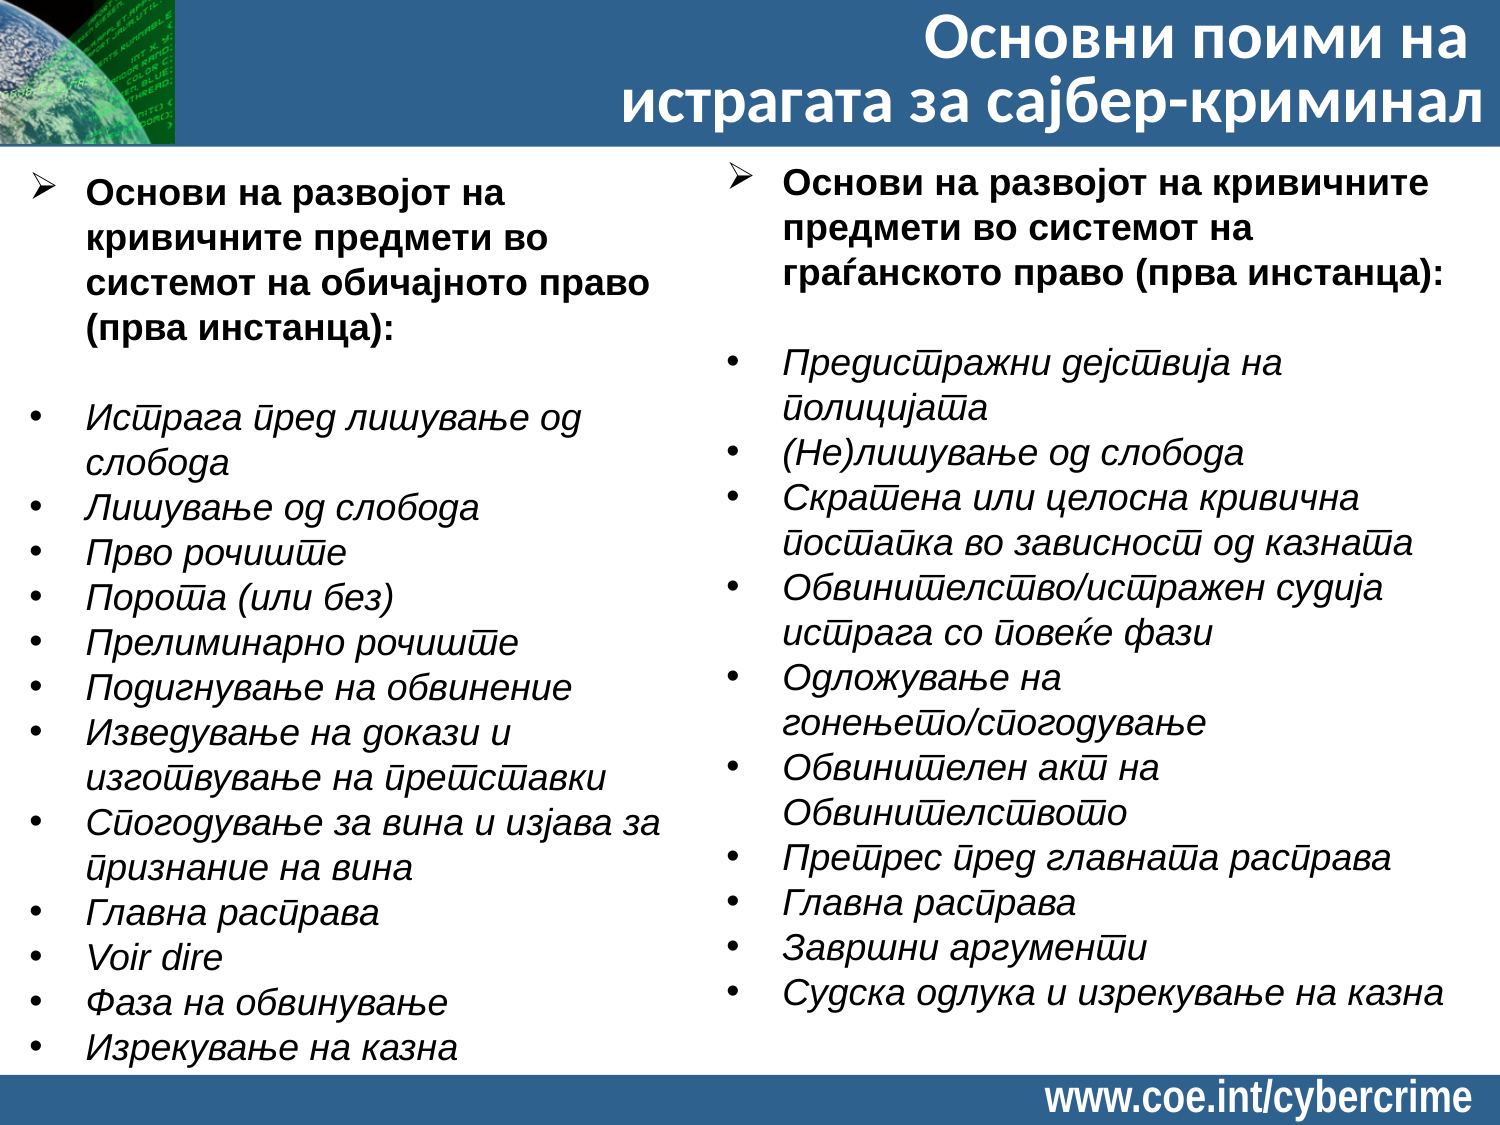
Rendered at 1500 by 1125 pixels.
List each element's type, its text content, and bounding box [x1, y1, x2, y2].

text_box Основи на развојот на кривичните предмети во системот на обичајното право (прва инстанца): Истрага пред лишување од слобода Лишување од слобода Прво рочиште Порота (или без) Прелиминарно рочиште Подигнување на обвинение Изведување на докази и изготвување на претставки Спогодување за вина и изјава за признание на вина Главна расправа Voir dire Фаза на обвинување Изрекување на казна [14, 160, 697, 1076]
text_box Основи на развојот на кривичните предмети во системот на граѓанското право (прва инстанца): Предистражни дејствија на полицијата (Не)лишување од слобода Скратена или целосна кривична постапка во зависност од казната Обвинителство/истражен судија истрага со повеќе фази Одложување на гонењето/спогодување Обвинителен акт на Обвинителството Претрес пред главната расправа Главна расправа Завршни аргументи Судска одлука и изрекување на казна [711, 150, 1486, 1021]
text_box www.coe.int/cybercrime [1030, 1059, 1500, 1125]
picture [0, 0, 175, 144]
text_box [0, 1073, 1030, 1125]
text_box Основни поими на истрагата за сајбер-криминал [177, 0, 1500, 149]
